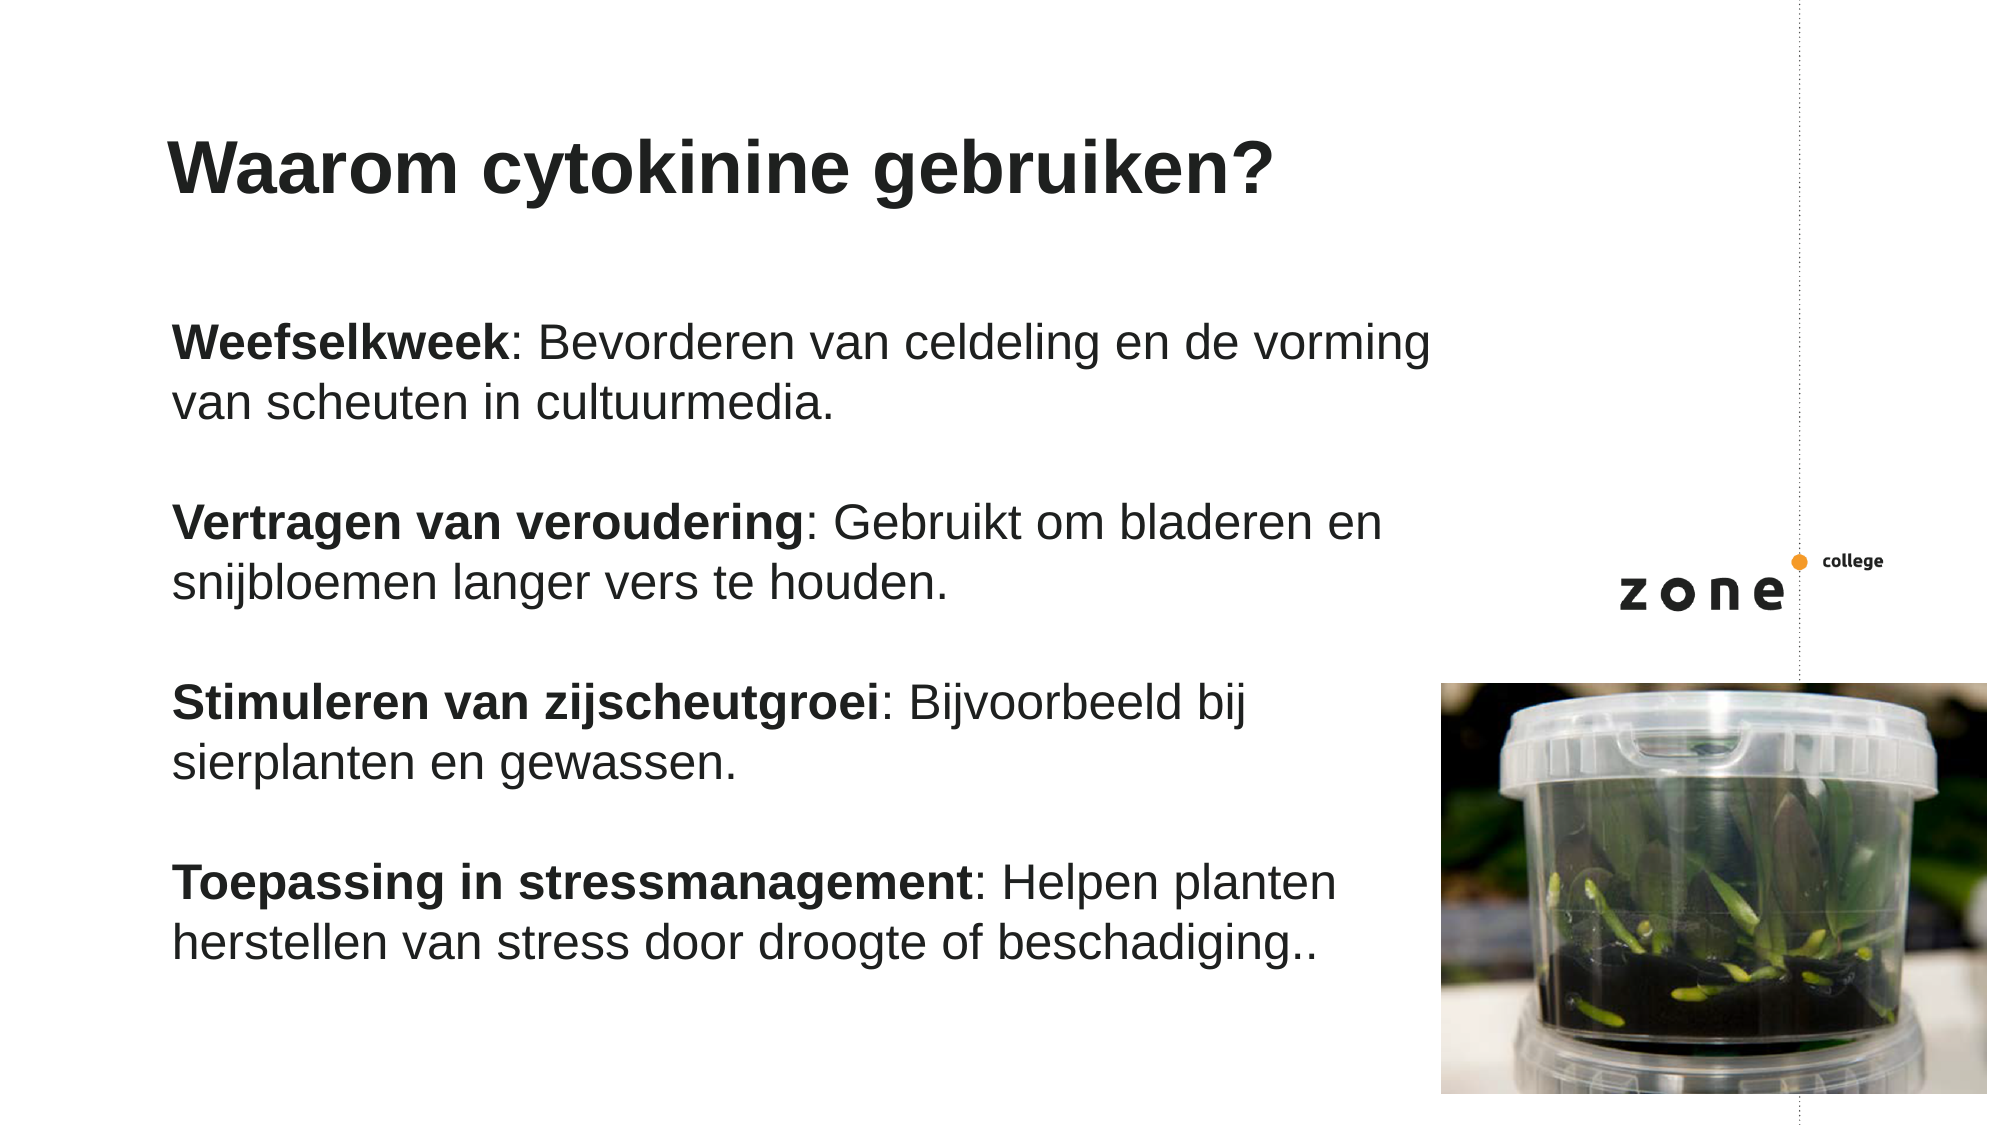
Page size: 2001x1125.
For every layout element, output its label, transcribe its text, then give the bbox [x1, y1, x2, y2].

list Weefselkweek: Bevorderen van celdeling en de vorming van scheuten in cultuurmedia. Vertragen van veroudering: Gebruikt om bladeren en snijbloemen langer vers te houden. Stimuleren van zijscheutgroei: Bijvoorbeeld bij sierplanten en gewassen. Toepassing in stressmanagement: Helpen planten herstellen van stress door droogte of beschadiging.. [171, 309, 1442, 1059]
picture [1441, 0, 2001, 1125]
title Waarom cytokinine gebruiken? [167, 128, 1817, 256]
